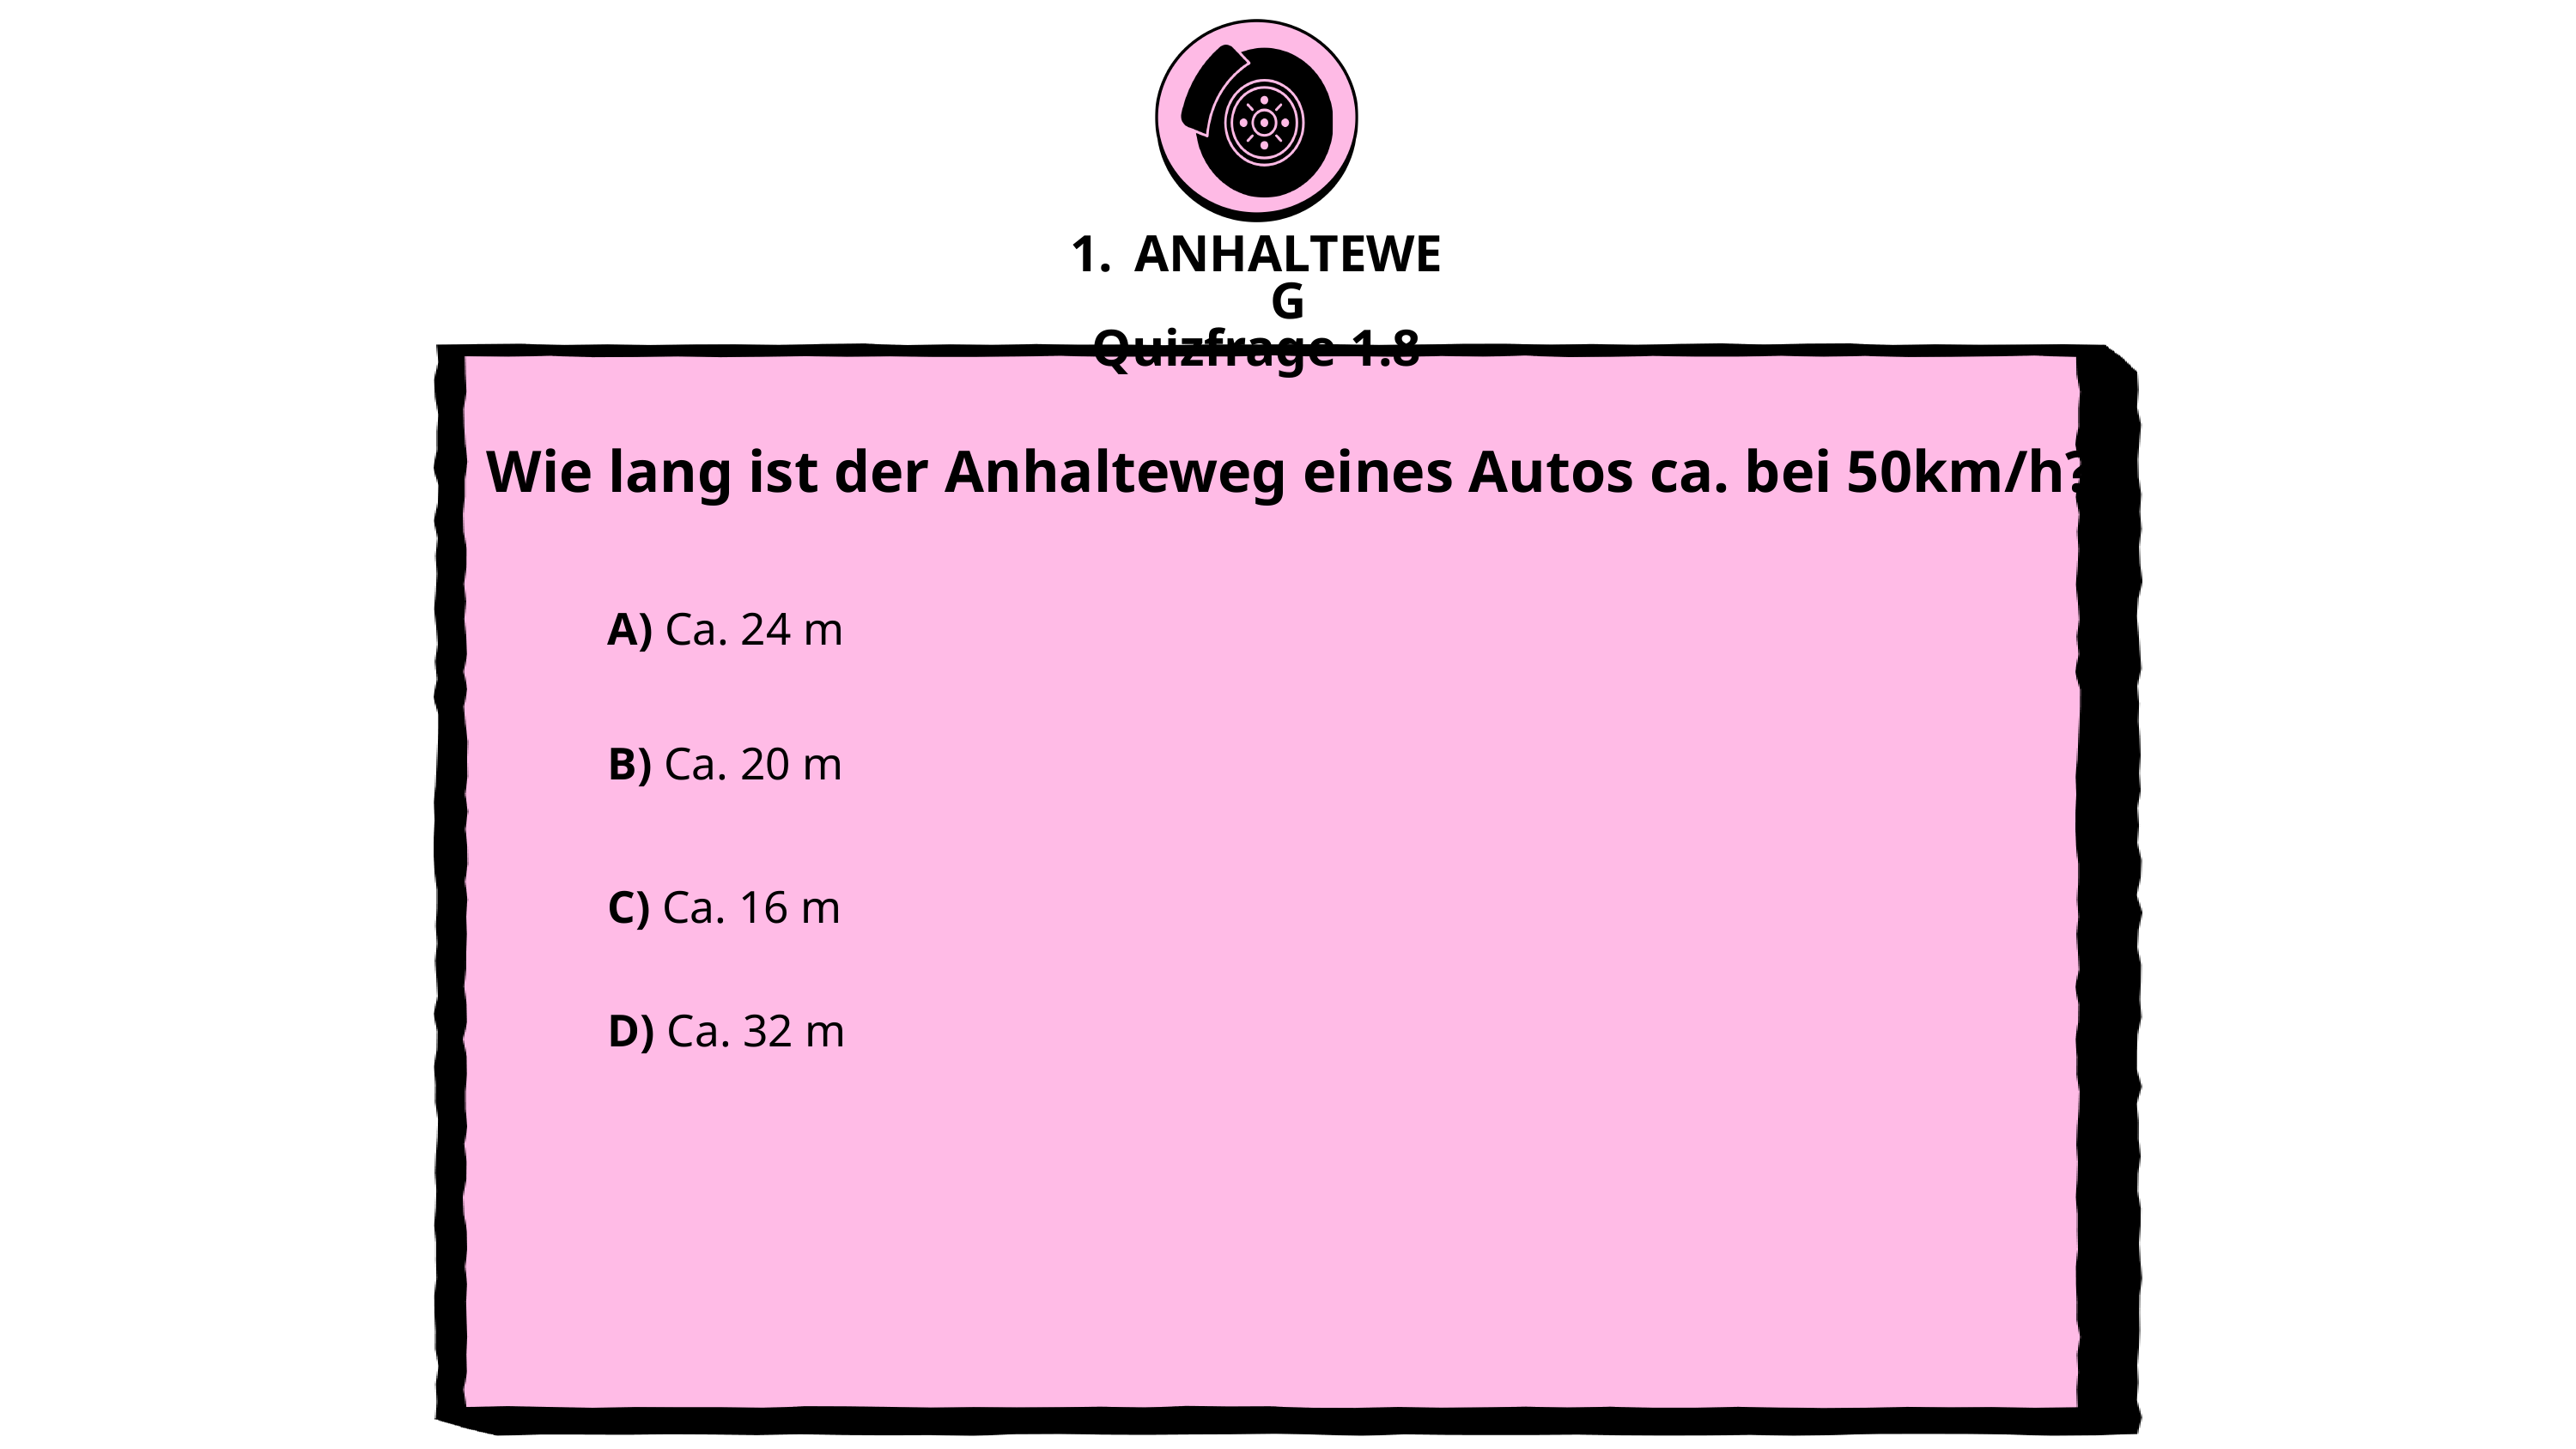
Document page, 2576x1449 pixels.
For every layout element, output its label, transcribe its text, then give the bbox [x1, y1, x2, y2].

text_box [434, 343, 2142, 1436]
text_box [1155, 19, 1358, 223]
text_box [1180, 45, 1334, 197]
text_box ANHALTEWEG Quizfrage 1.8 [1060, 234, 1454, 377]
text_box Wie lang ist der Anhalteweg eines Autos ca. bei 50km/h? A) Ca. 24 m B) Ca. 20 m C) Ca. 16 m D) Ca. 32 m [478, 434, 2102, 1056]
